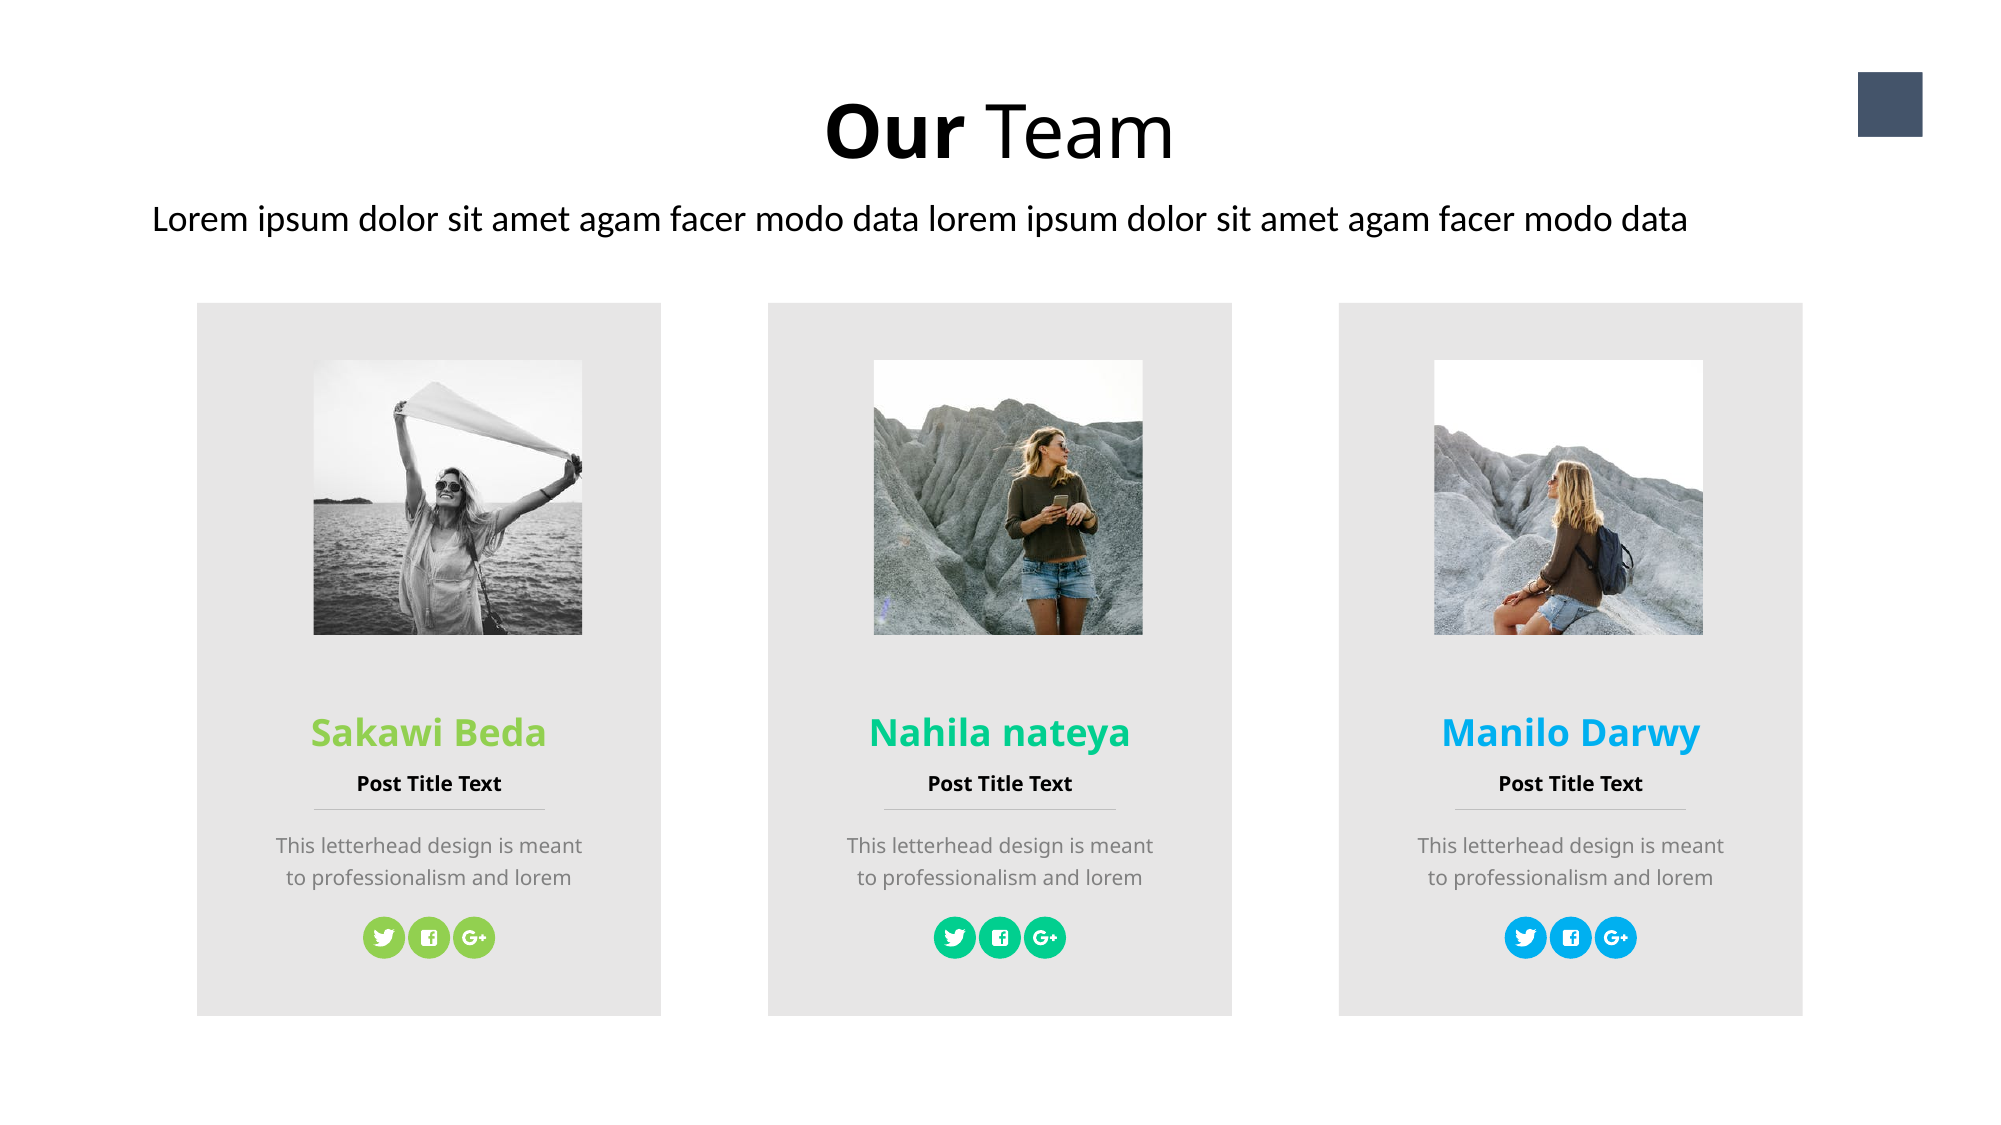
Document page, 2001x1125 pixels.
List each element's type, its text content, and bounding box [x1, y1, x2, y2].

text_box [196, 302, 662, 1017]
picture [873, 360, 1143, 635]
text_box [767, 302, 1233, 1017]
text_box [1857, 71, 1924, 78]
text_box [1504, 916, 1637, 959]
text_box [363, 916, 496, 959]
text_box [264, 705, 595, 890]
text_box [933, 916, 1067, 959]
text_box Manilo Darwy Post Title Text [1417, 705, 1724, 804]
title Our Team [137, 78, 1863, 186]
text_box [1863, 130, 1924, 138]
text_box This letterhead design is meant to professionalism and lorem [1405, 825, 1736, 890]
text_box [834, 705, 1166, 890]
picture [1434, 360, 1704, 635]
text_box [1338, 302, 1804, 1017]
picture [313, 360, 583, 635]
slide_number 5 [1863, 78, 1927, 130]
subtitle Lorem ipsum dolor sit amet agam facer modo data lorem ipsum dolor sit amet agam facer modo data [137, 186, 1863, 227]
